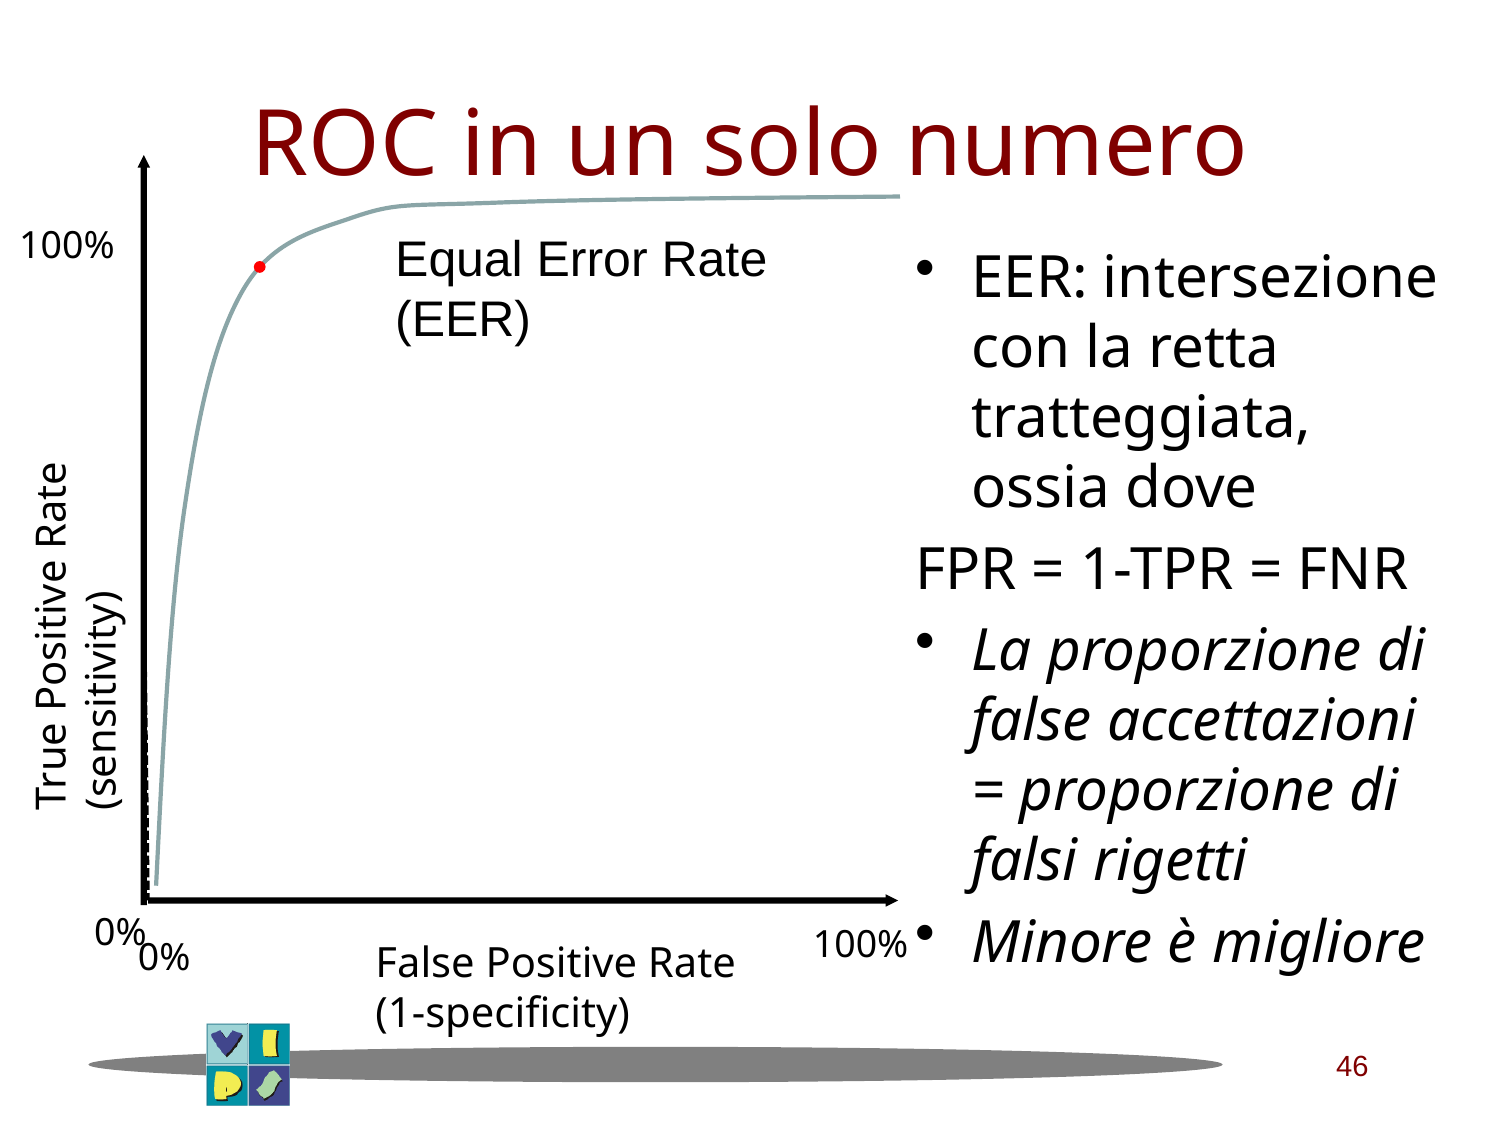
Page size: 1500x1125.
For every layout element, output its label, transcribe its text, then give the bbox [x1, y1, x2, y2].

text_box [122, 900, 936, 1044]
list EER: intersezione con la retta tratteggiata, ossia dove FPR = 1-TPR = FNR La proporzione di false accettazioni = proporzione di falsi rigetti Minore è migliore [903, 231, 1471, 975]
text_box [4, 154, 142, 962]
title ROC in un solo numero [75, 45, 1425, 231]
picture [206, 1044, 290, 1106]
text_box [143, 154, 899, 901]
slide_number 46 [1033, 1039, 1384, 1118]
